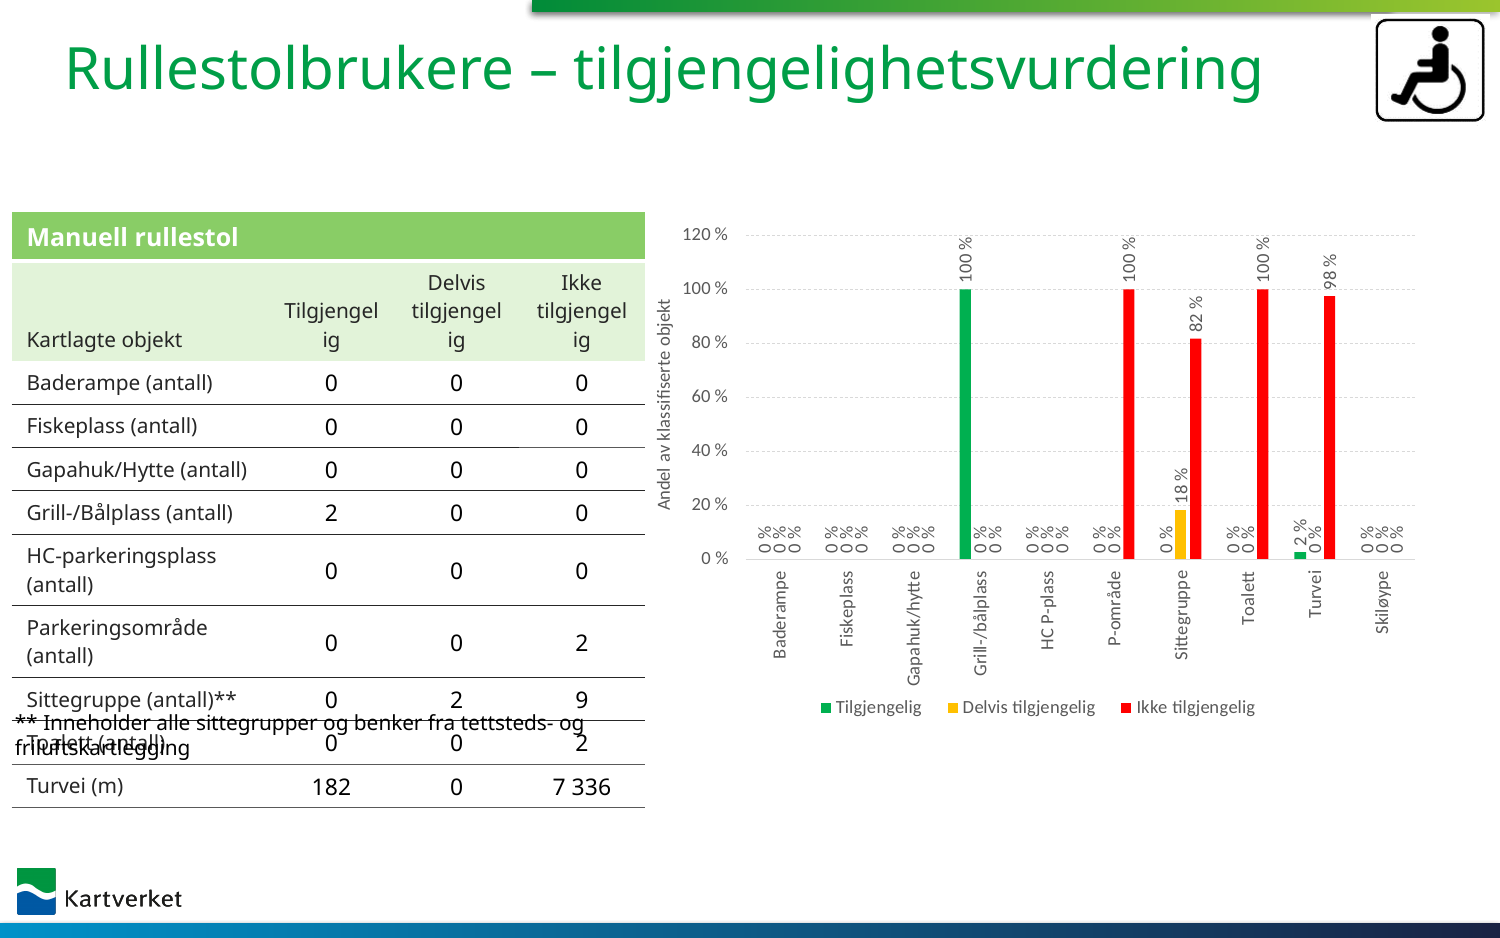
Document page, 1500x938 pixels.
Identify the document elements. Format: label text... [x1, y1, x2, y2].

table_cell Tilgjengelig [269, 263, 394, 361]
table_cell 0 [519, 448, 638, 490]
table_cell 0 [394, 768, 519, 807]
table_cell 2 [269, 491, 394, 534]
table_cell 0 [394, 606, 519, 677]
table_cell Turvei (m) [12, 768, 269, 807]
table_cell 0 [269, 361, 394, 404]
table_cell 2 [519, 606, 638, 677]
text_box Rullestolbrukere – tilgjengelighetsvurdering [49, 12, 1372, 109]
table_cell 0 [519, 535, 638, 605]
table_header Manuell rullestol [12, 212, 645, 259]
table_cell 0 [519, 405, 638, 447]
table_cell 0 [269, 535, 394, 605]
table_cell Ikke tilgjengelig [519, 263, 638, 361]
text_box ** Inneholder alle sittegrupper og benker fra tettsteds- og friluftskartlegging [0, 702, 745, 768]
table_cell Kartlagte objekt [12, 263, 269, 361]
table_cell 182 [269, 768, 394, 807]
table_cell 0 [394, 405, 519, 447]
table_cell Fiskeplass (antall) [12, 405, 269, 447]
table_cell 0 [394, 491, 519, 534]
table_cell 0 [519, 491, 638, 534]
table_cell Gapahuk/Hytte (antall) [12, 448, 269, 490]
table_cell HC-parkeringsplass (antall) [12, 535, 269, 605]
table_cell 7 336 [519, 768, 645, 807]
table_cell 0 [269, 678, 394, 702]
table_cell Delvis tilgjengelig [394, 263, 519, 361]
table_cell Baderampe (antall) [12, 361, 269, 404]
table_cell 0 [269, 405, 394, 447]
table_cell Grill-/Bålplass (antall) [12, 491, 269, 534]
table_cell 0 [394, 535, 519, 605]
table_cell 0 [519, 361, 638, 404]
picture [643, 218, 1426, 728]
table_cell Parkeringsområde (antall) [12, 606, 269, 677]
table_cell 0 [269, 606, 394, 677]
table_cell 0 [269, 448, 394, 490]
table_cell 2 [394, 678, 519, 702]
table_cell 0 [394, 361, 519, 404]
picture [1371, 13, 1491, 127]
table_cell 0 [394, 448, 519, 490]
table_cell 9 [519, 678, 638, 702]
table_cell Sittegruppe (antall)** [12, 678, 269, 702]
